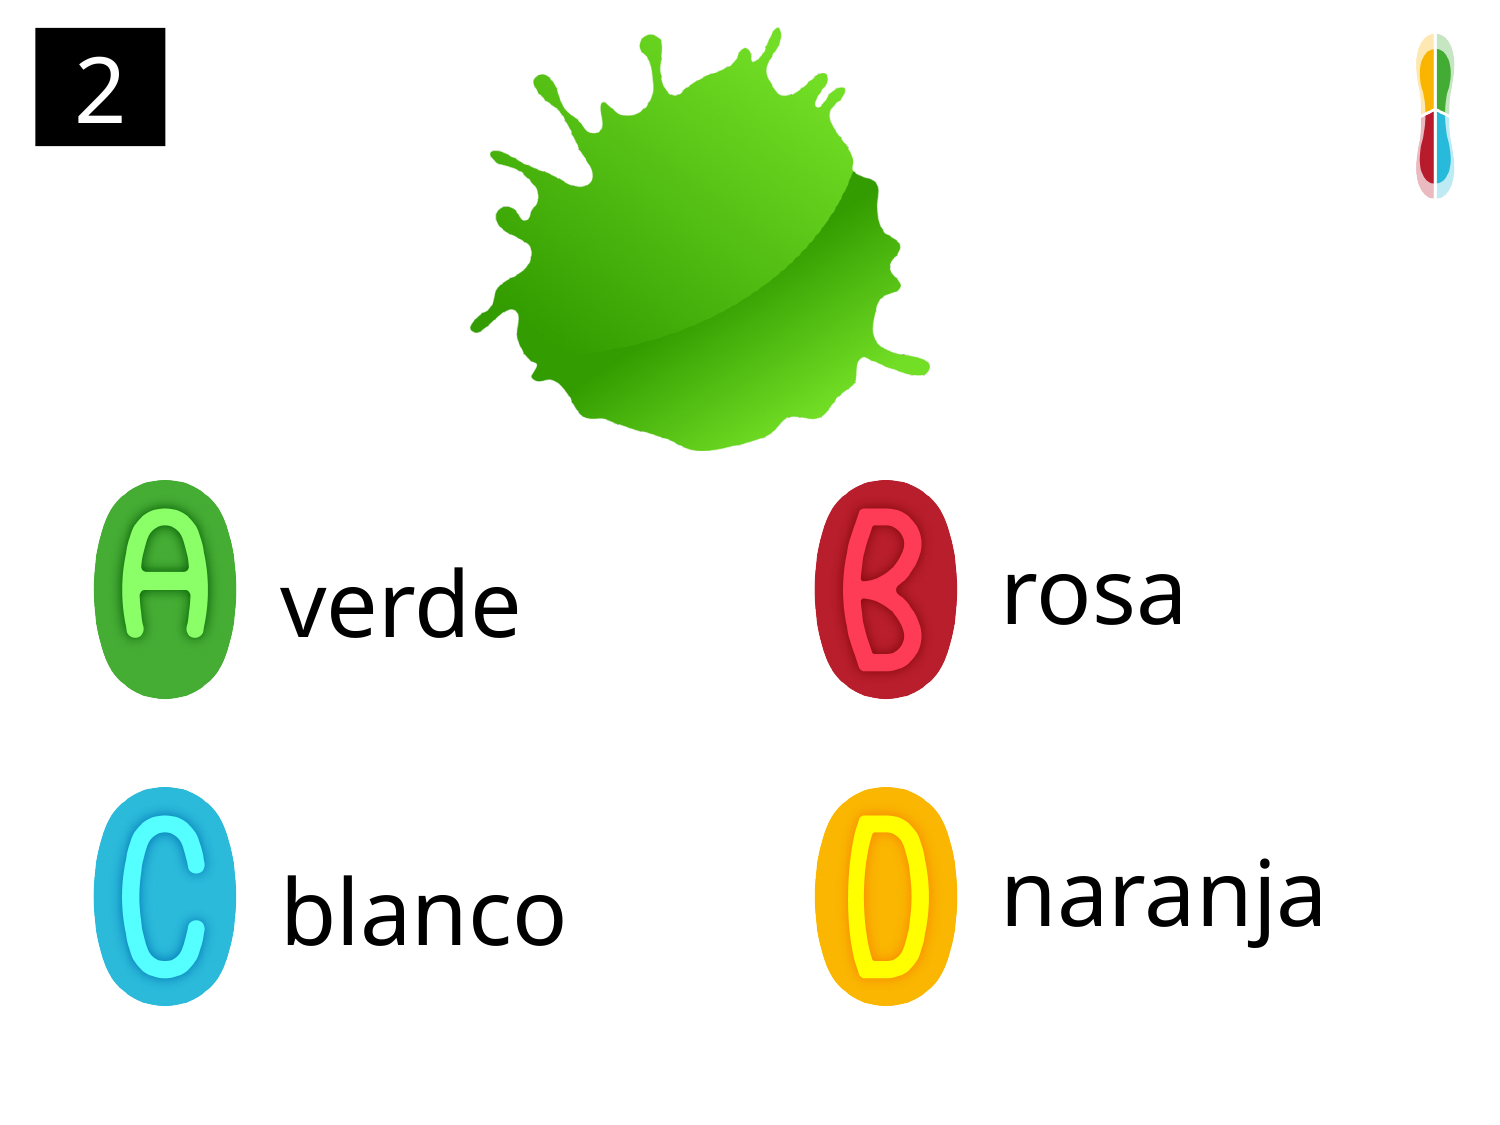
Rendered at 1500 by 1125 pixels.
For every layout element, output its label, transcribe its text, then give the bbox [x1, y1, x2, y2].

picture [785, 745, 987, 1048]
picture [64, 745, 266, 1048]
text_box blanco [270, 846, 756, 971]
text_box rosa [991, 526, 1477, 651]
text_box naranja [991, 827, 1477, 952]
picture [64, 438, 266, 740]
title 2 [35, 27, 166, 147]
text_box verde [270, 538, 756, 664]
picture [1375, 27, 1495, 206]
picture [454, 17, 987, 740]
